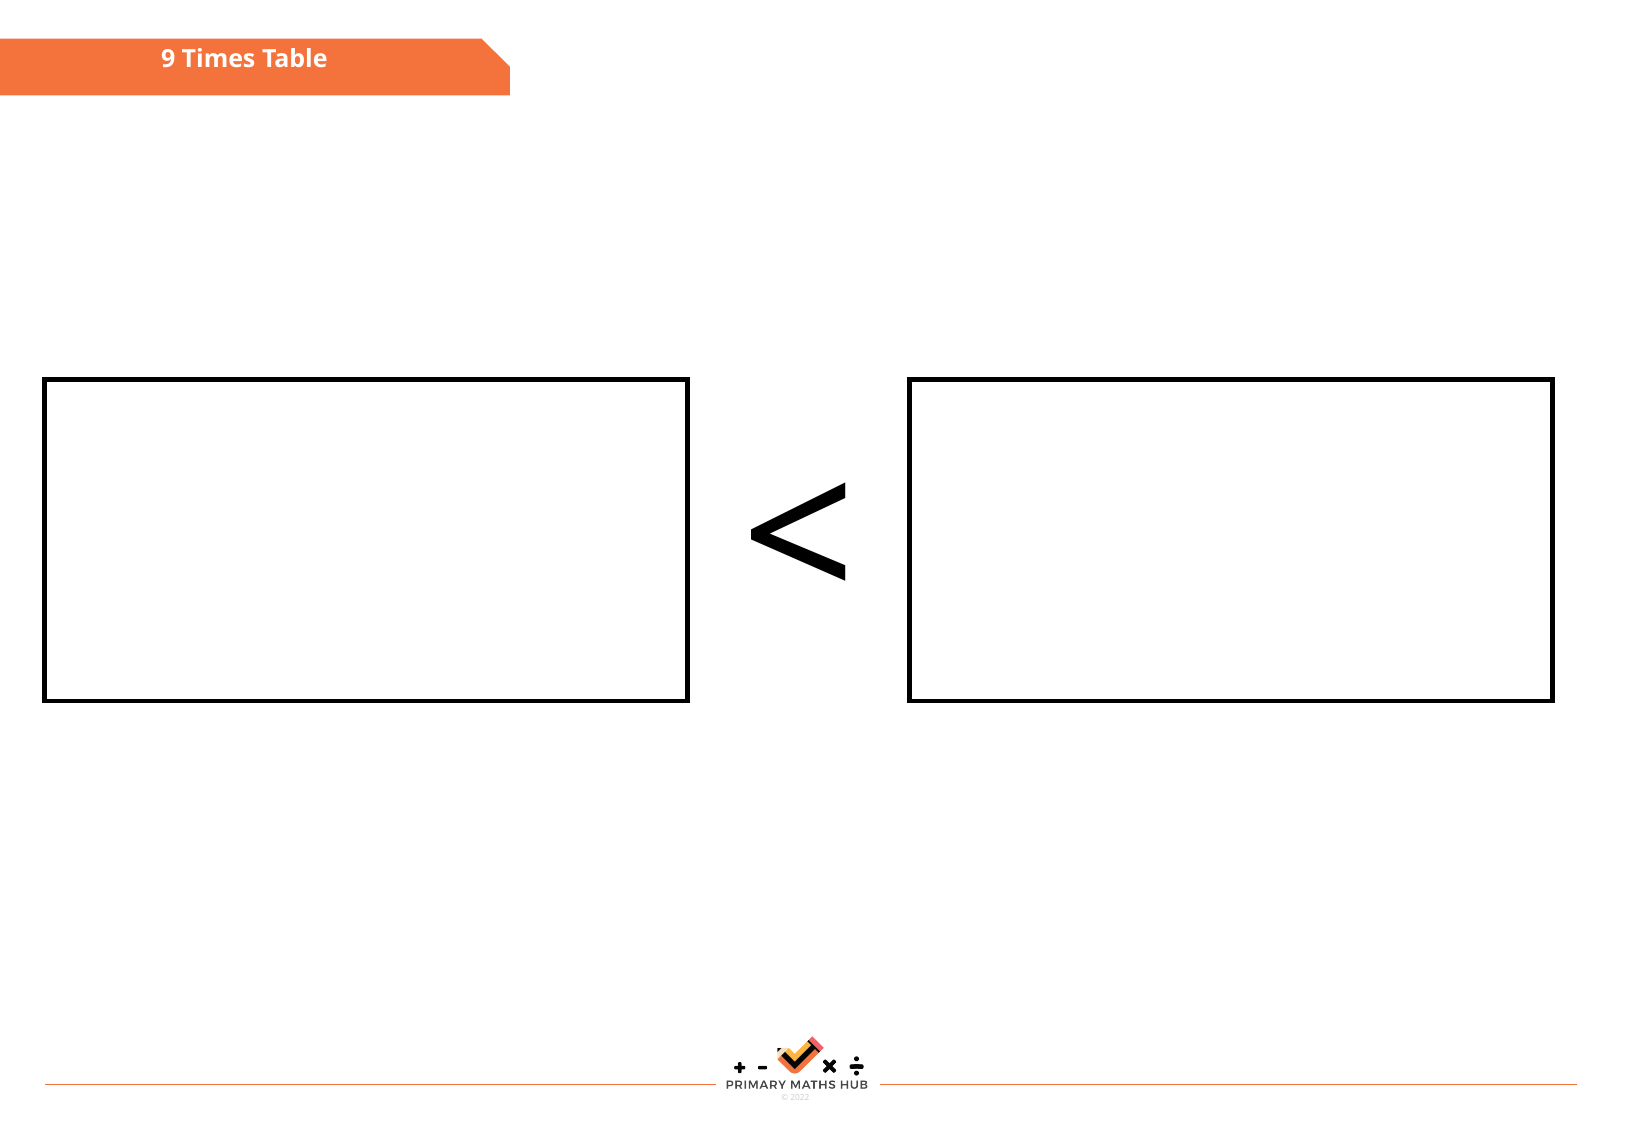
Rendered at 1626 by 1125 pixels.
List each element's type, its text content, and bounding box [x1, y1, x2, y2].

text_box < [726, 397, 871, 653]
text_box 9 Times Table [0, 37, 511, 97]
picture [722, 1034, 872, 1094]
text_box [43, 378, 689, 702]
text_box © 2022 [720, 1084, 870, 1110]
text_box [908, 378, 1554, 702]
